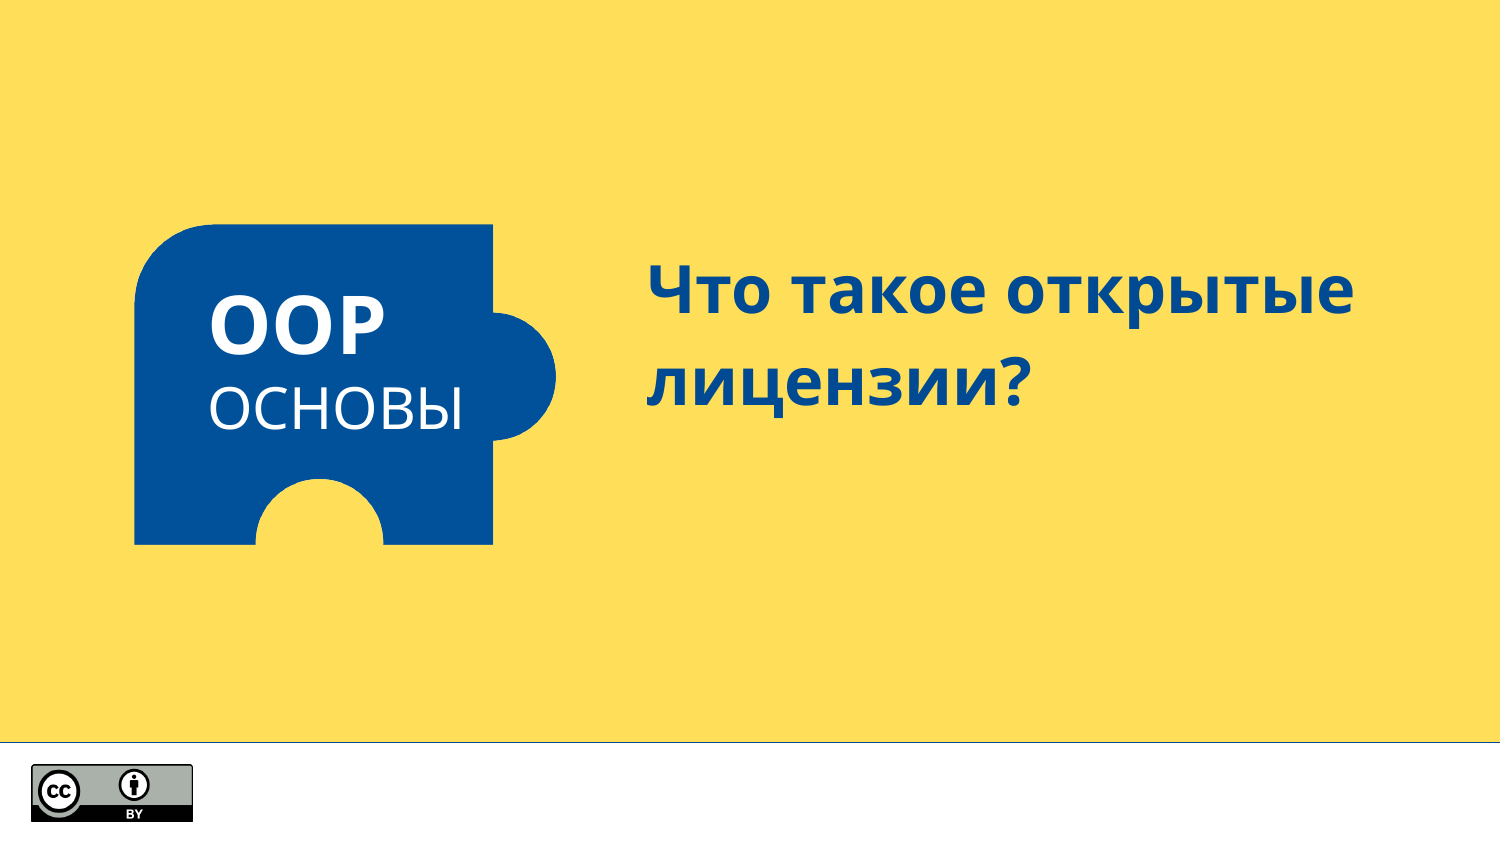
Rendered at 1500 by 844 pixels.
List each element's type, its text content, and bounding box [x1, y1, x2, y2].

picture [133, 224, 556, 545]
text_box Что такое открытые лицензии? [632, 219, 1398, 547]
text_box OOP ОСНОВЫ [560, 258, 838, 456]
picture [31, 764, 193, 822]
text_box [0, 750, 1500, 844]
